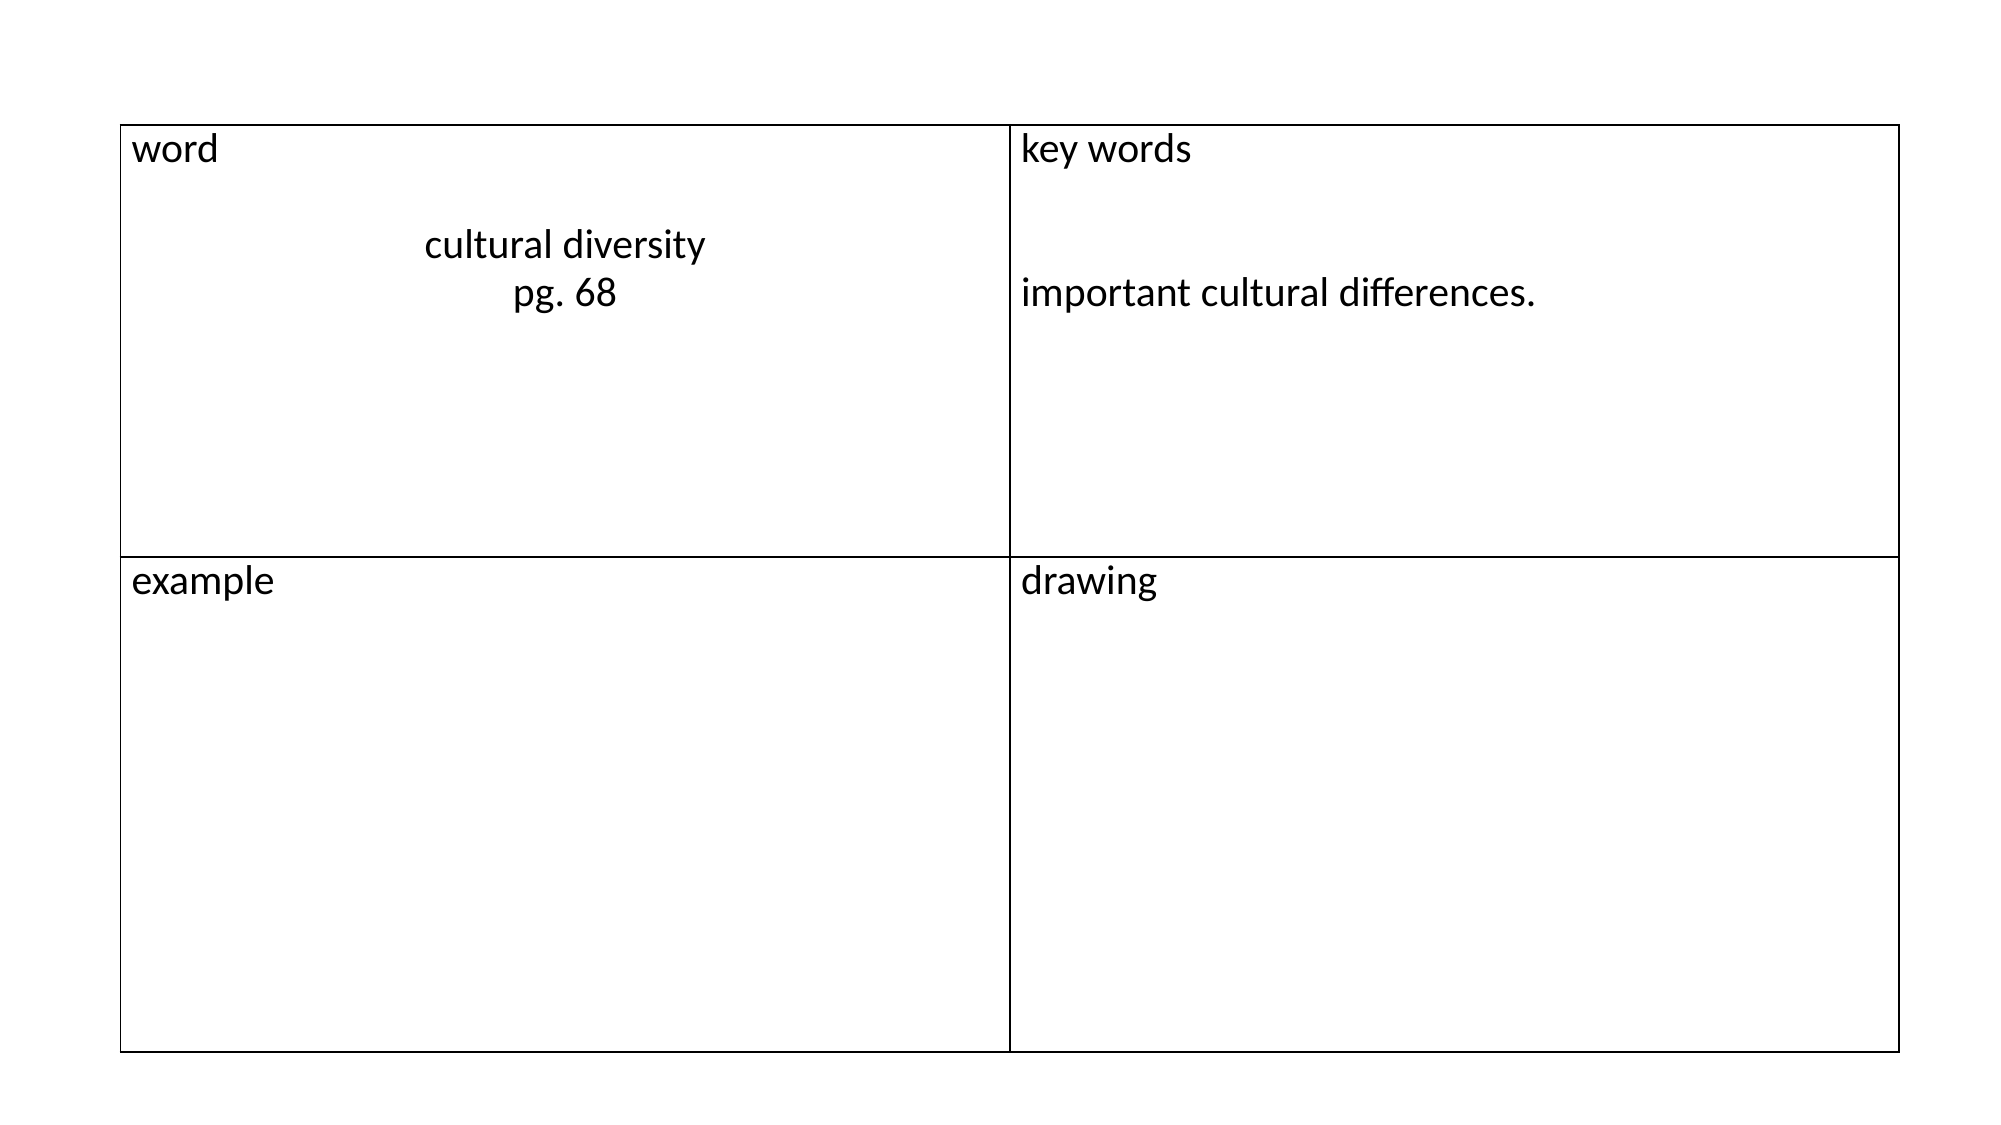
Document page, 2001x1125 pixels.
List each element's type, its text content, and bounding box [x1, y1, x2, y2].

table_cell example [121, 558, 1009, 1051]
table_cell drawing [1011, 558, 1898, 1051]
table_header word cultural diversity pg. 68 [121, 126, 1009, 556]
table_header key words important cultural differences. [1011, 126, 1898, 556]
